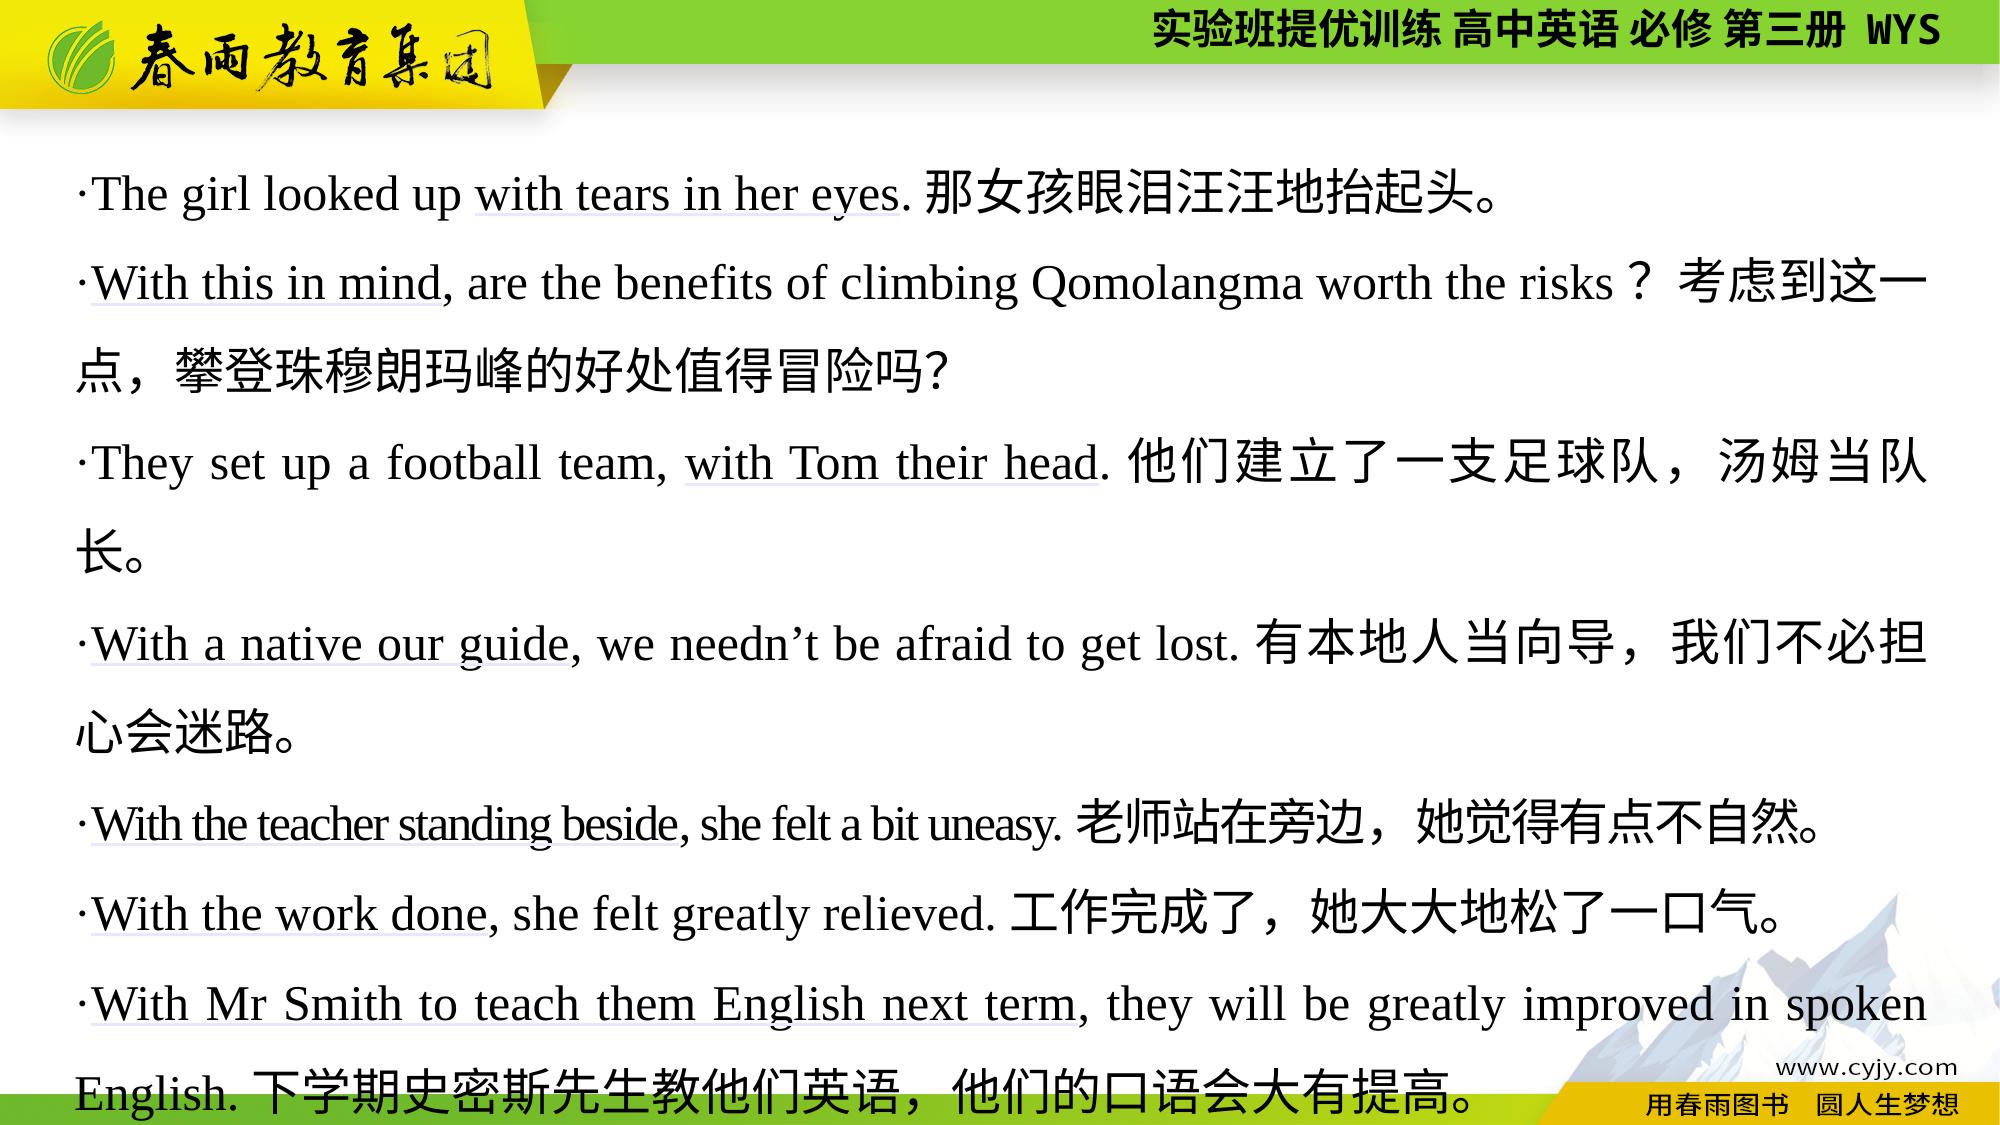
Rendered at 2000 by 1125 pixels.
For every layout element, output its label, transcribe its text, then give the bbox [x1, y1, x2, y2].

list ·The girl looked up with tears in her eyes.那女孩眼泪汪汪地抬起头。 ·With this in mind, are the benefits of climbing Qomolangma worth the risks？考虑到这一点，攀登珠穆朗玛峰的好处值得冒险吗？ ·They set up a football team, with Tom their head.他们建立了一支足球队，汤姆当队长。 ·With a native our guide, we needn’t be afraid to get lost.有本地人当向导，我们不必担心会迷路。 ·With the teacher standing beside, she felt a bit uneasy.老师站在旁边，她觉得有点不自然。 ·With the work done, she felt greatly relieved.工作完成了，她大大地松了一口气。 ·With Mr Smith to teach them English next term, they will be greatly improved in spoken English.下学期史密斯先生教他们英语，他们的口语会大有提高。 [59, 122, 1944, 1035]
picture [0, 0, 2000, 1125]
